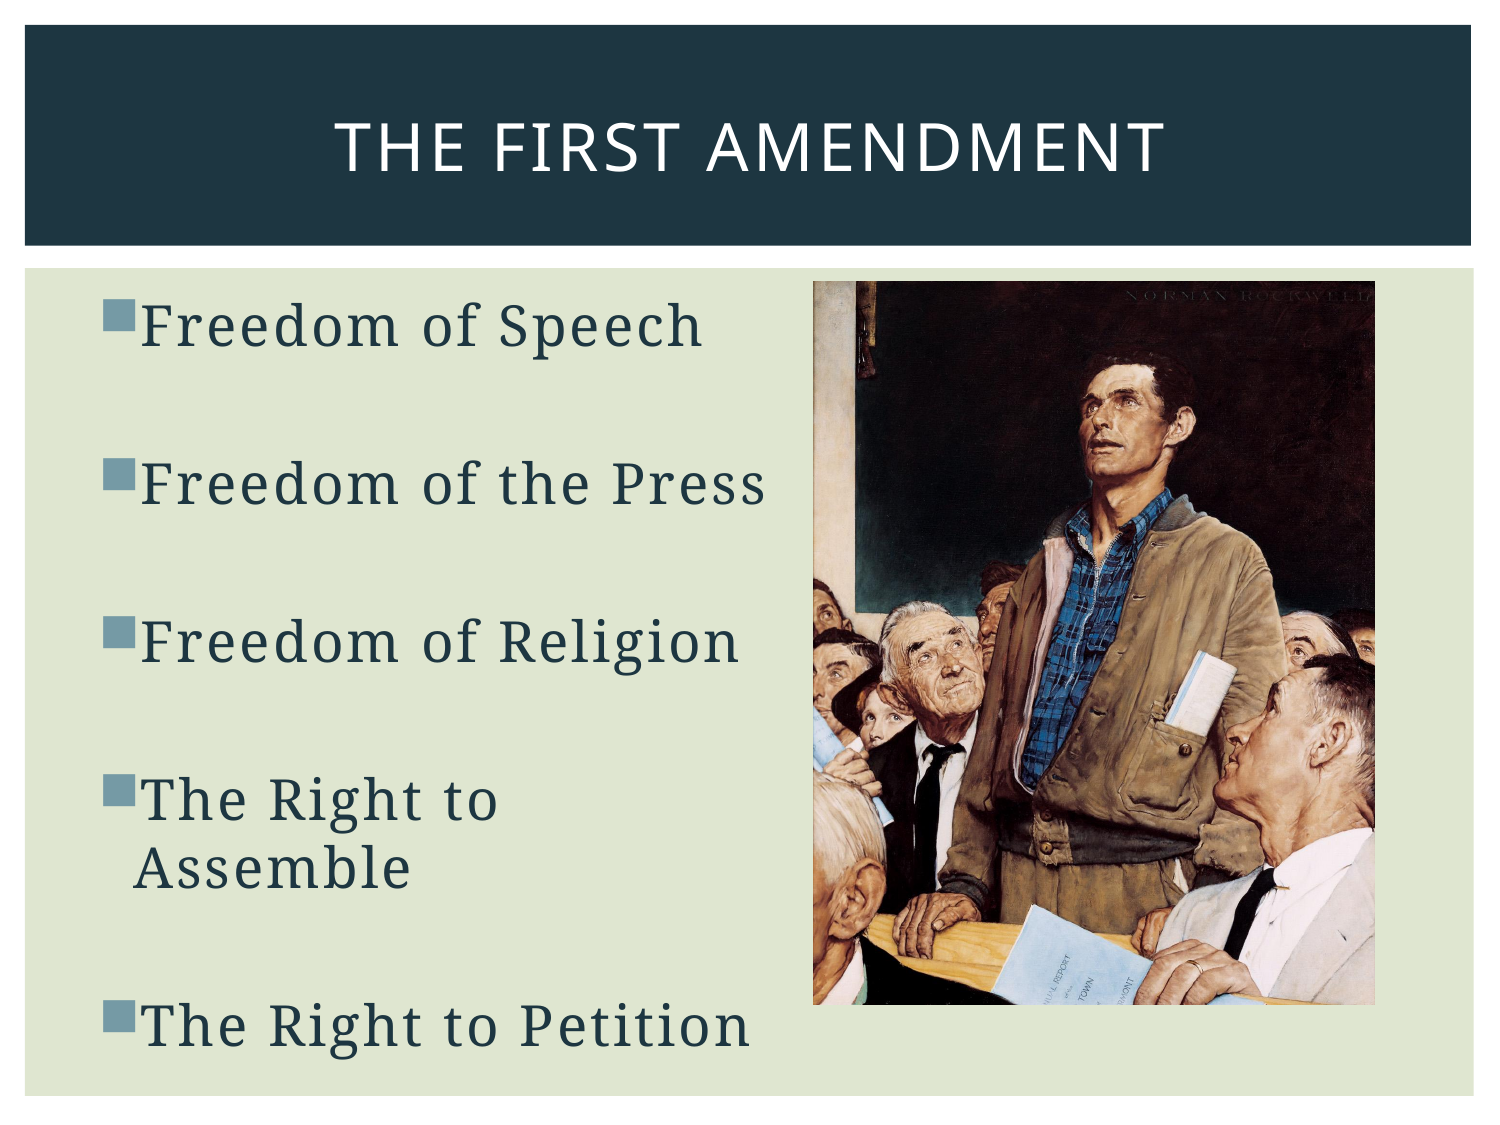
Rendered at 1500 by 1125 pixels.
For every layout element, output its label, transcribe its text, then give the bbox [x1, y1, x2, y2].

title The first amendment [62, 58, 1438, 232]
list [812, 281, 1375, 1006]
list Freedom of Speech Freedom of the Press Freedom of Religion The Right to Assemble The Right to Petition [75, 281, 800, 1075]
